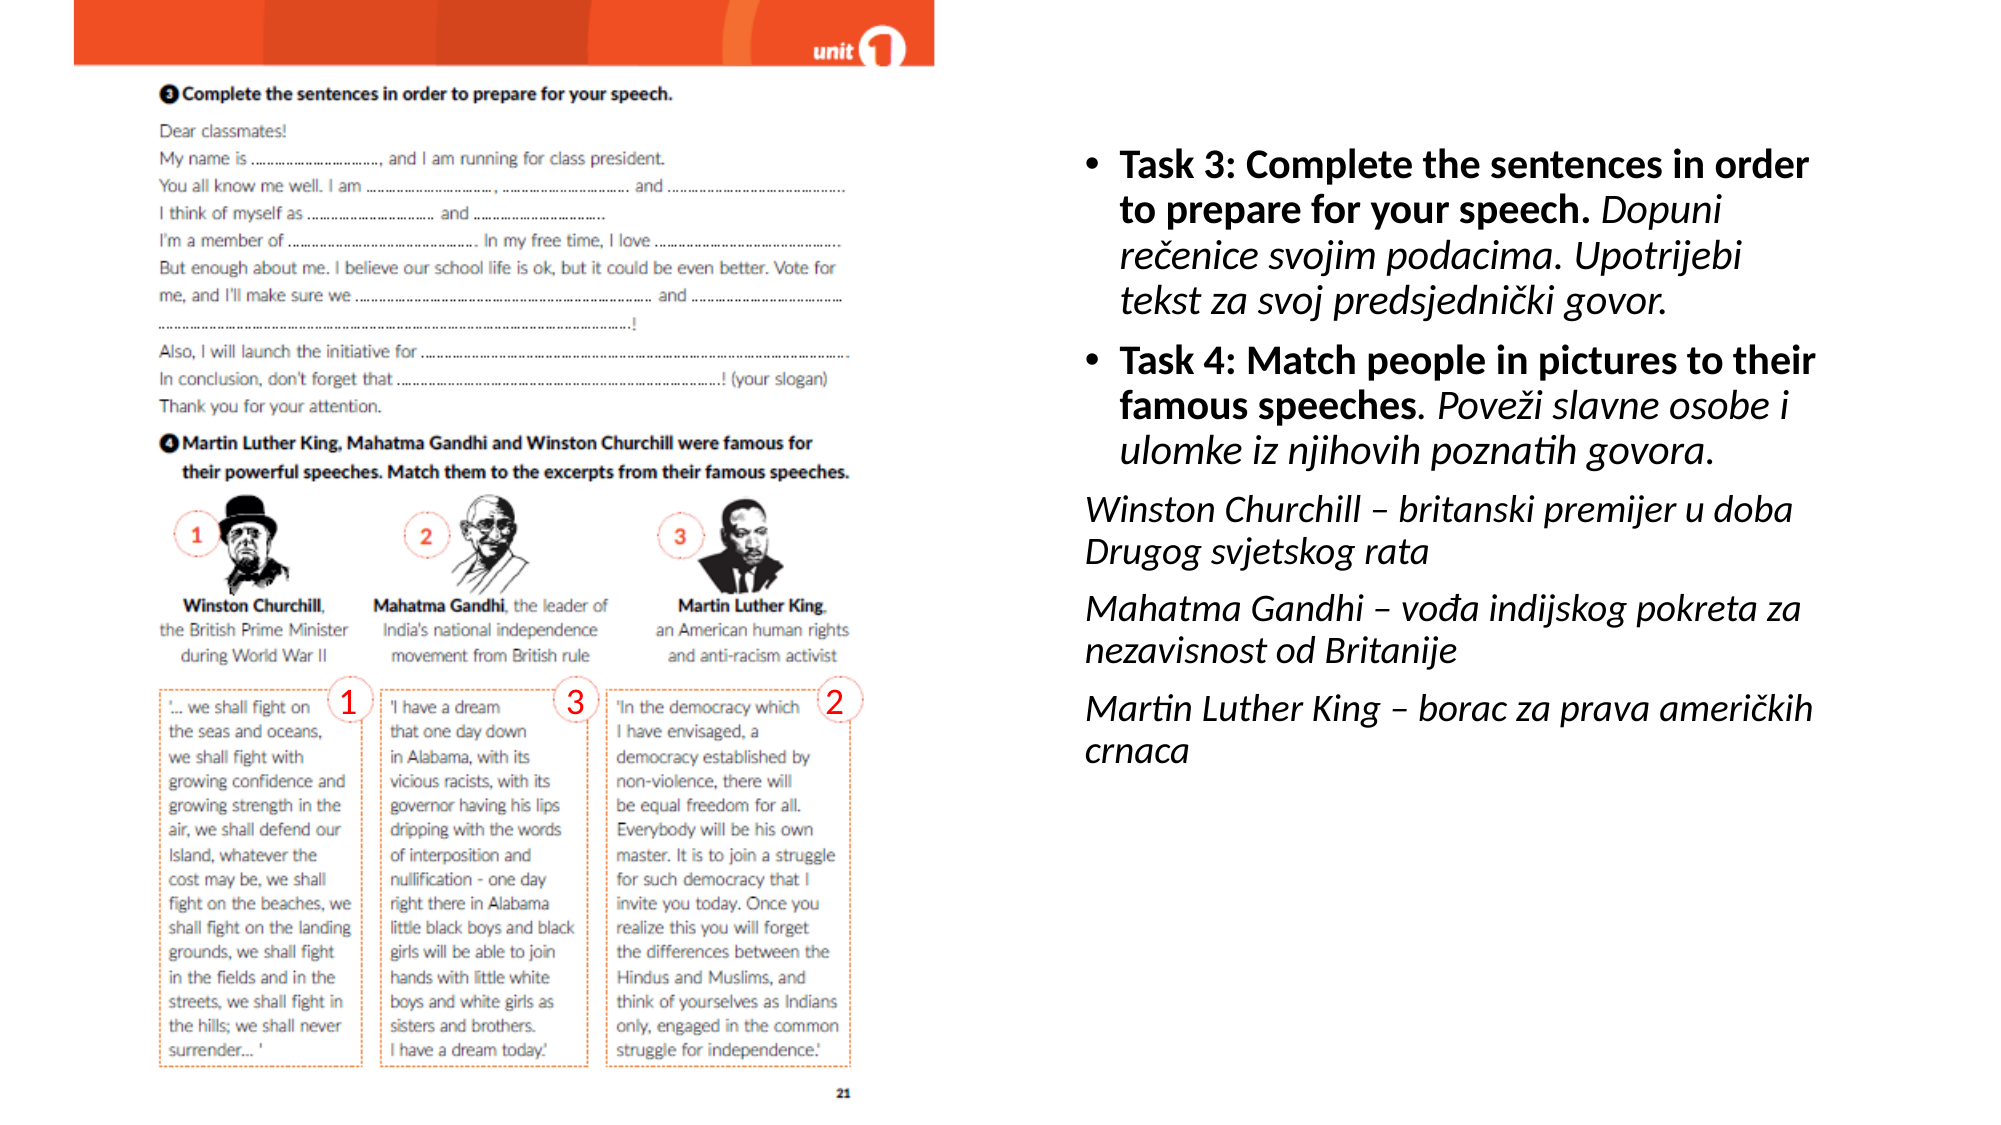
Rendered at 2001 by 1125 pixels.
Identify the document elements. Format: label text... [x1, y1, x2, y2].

list Task 3: Complete the sentences in order to prepare for your speech. Dopuni rečenice svojim podacima. Upotrijebi tekst za svoj predsjednički govor. Task 4: Match people in pictures to their famous speeches. Poveži slavne osobe i ulomke iz njihovih poznatih govora. Winston Churchill – britanski premijer u doba Drugog svjetskog rata Mahatma Gandhi – vođa indijskog pokreta za nezavisnost od Britanije Martin Luther King – borac za prava američkih crnaca [1069, 135, 1833, 849]
picture [73, 0, 935, 1125]
